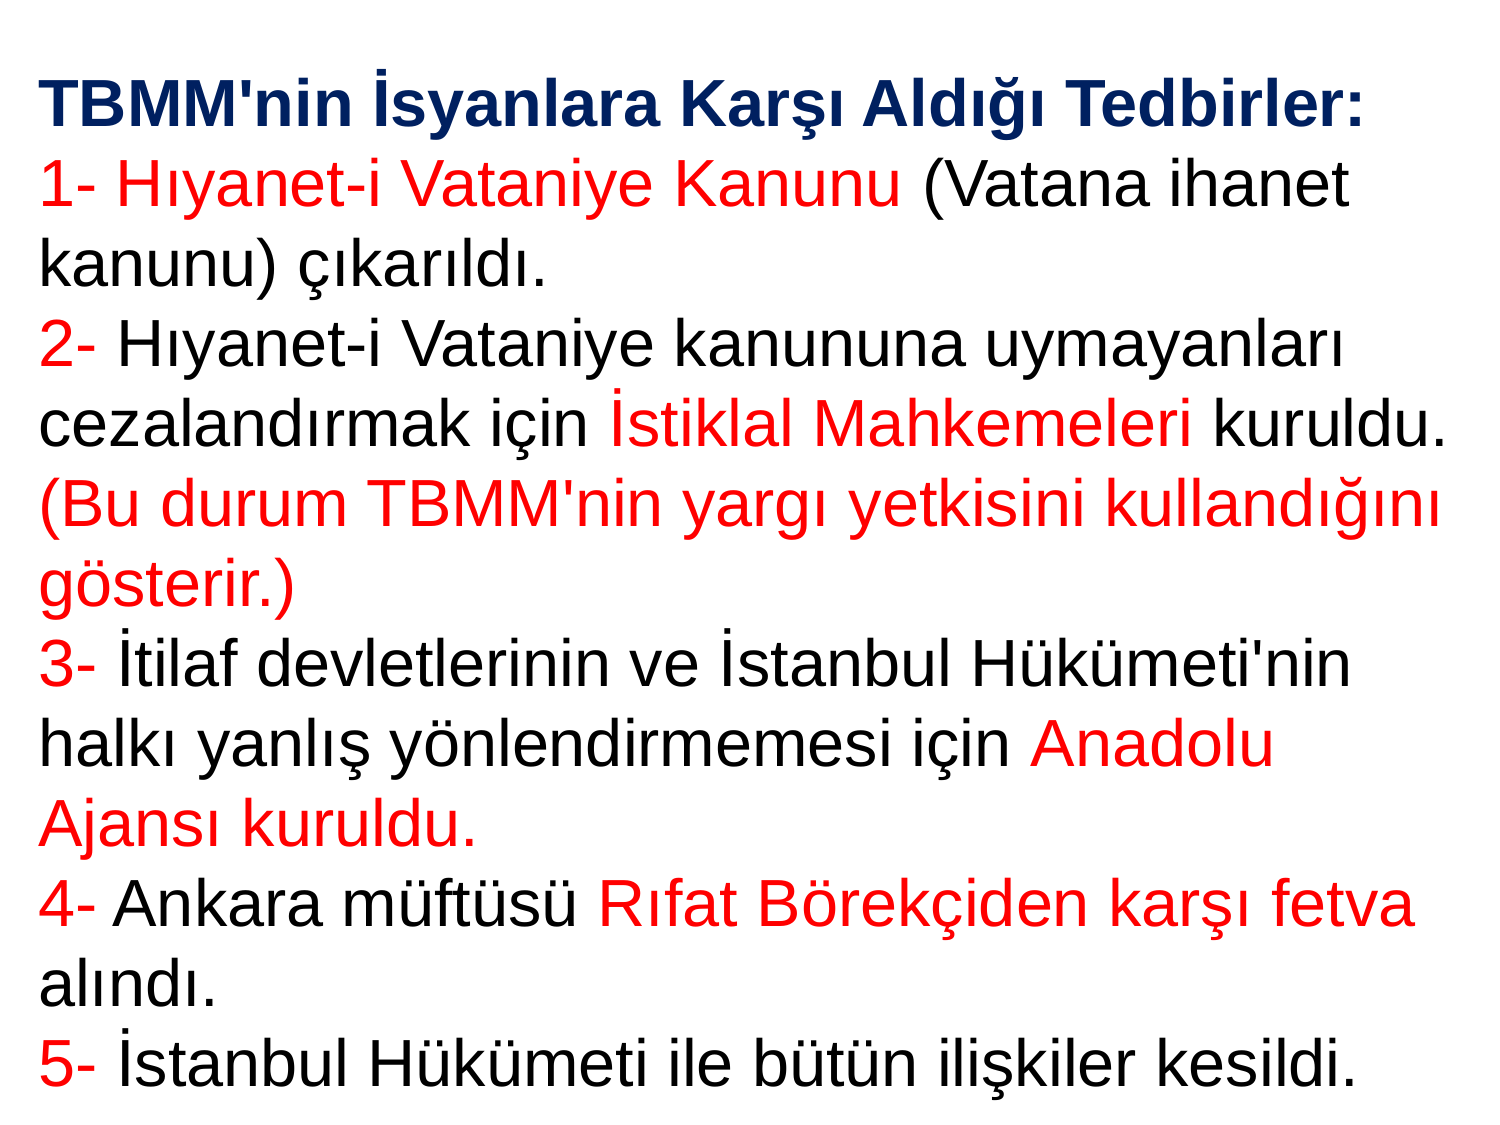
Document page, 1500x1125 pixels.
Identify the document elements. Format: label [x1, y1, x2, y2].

text_box [23, 52, 1477, 1107]
